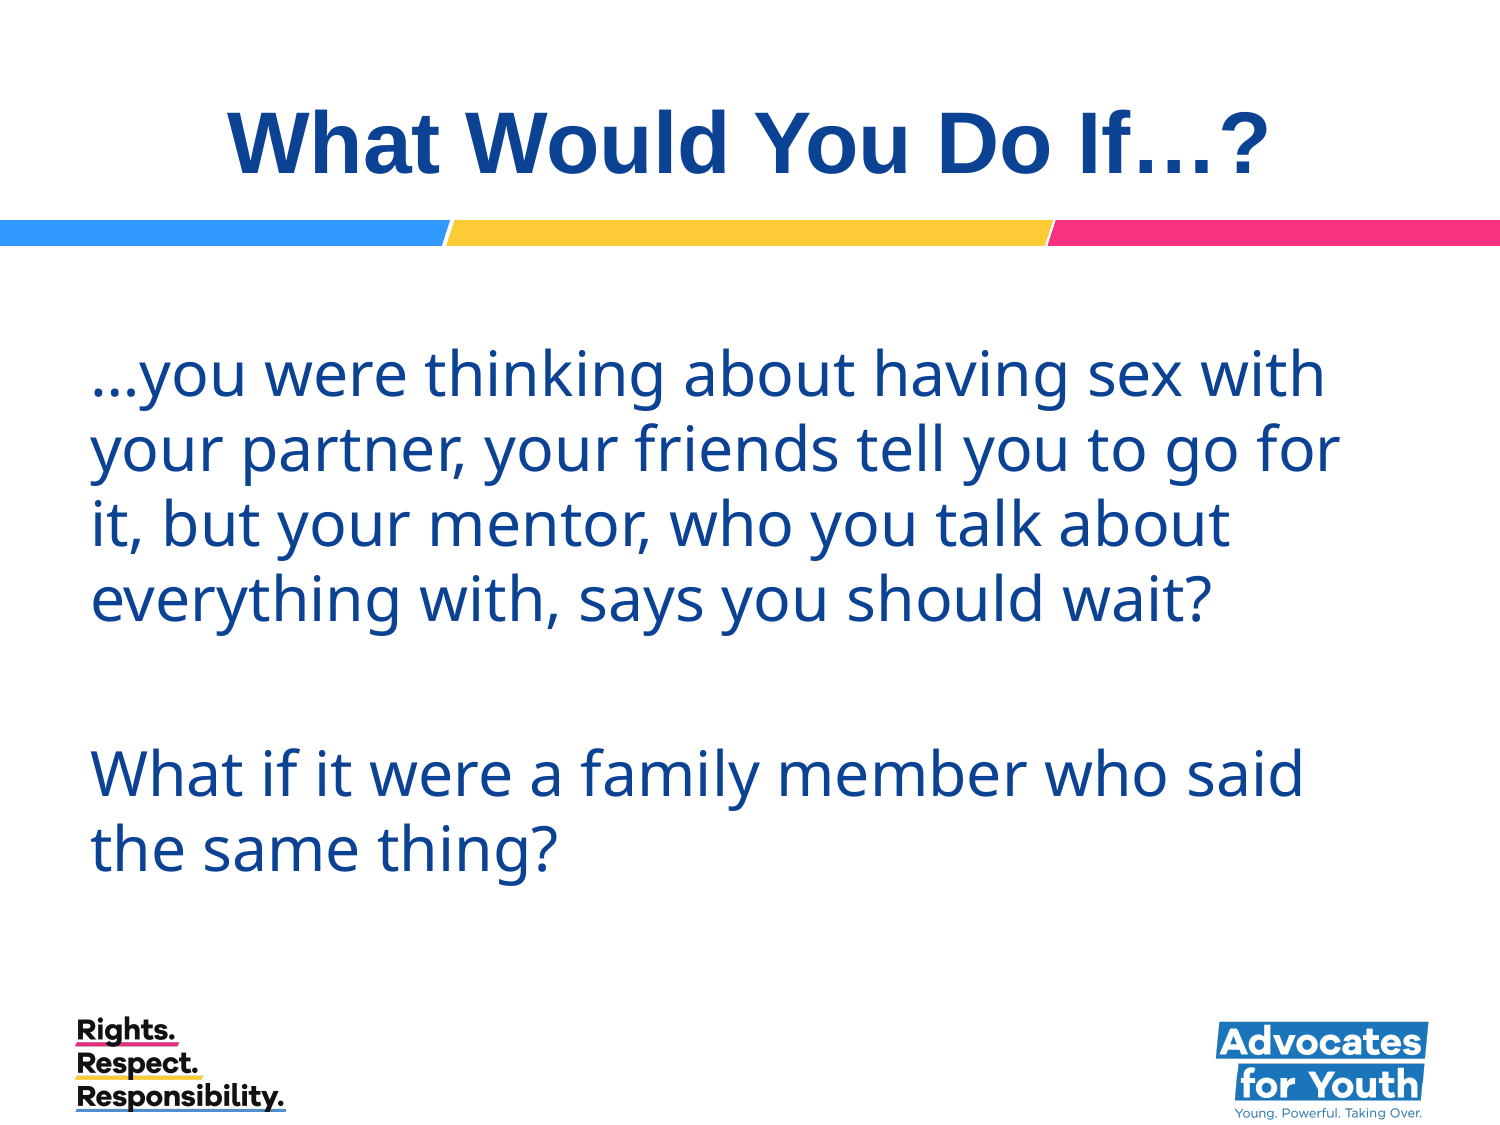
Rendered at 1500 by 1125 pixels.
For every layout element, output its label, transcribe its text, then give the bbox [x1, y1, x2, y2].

list …you were thinking about having sex with your partner, your friends tell you to go for it, but your mentor, who you talk about everything with, says you should wait? What if it were a family member who said the same thing? [75, 326, 1425, 912]
title What Would You Do If…? [75, 45, 1425, 233]
picture [0, 207, 1500, 258]
